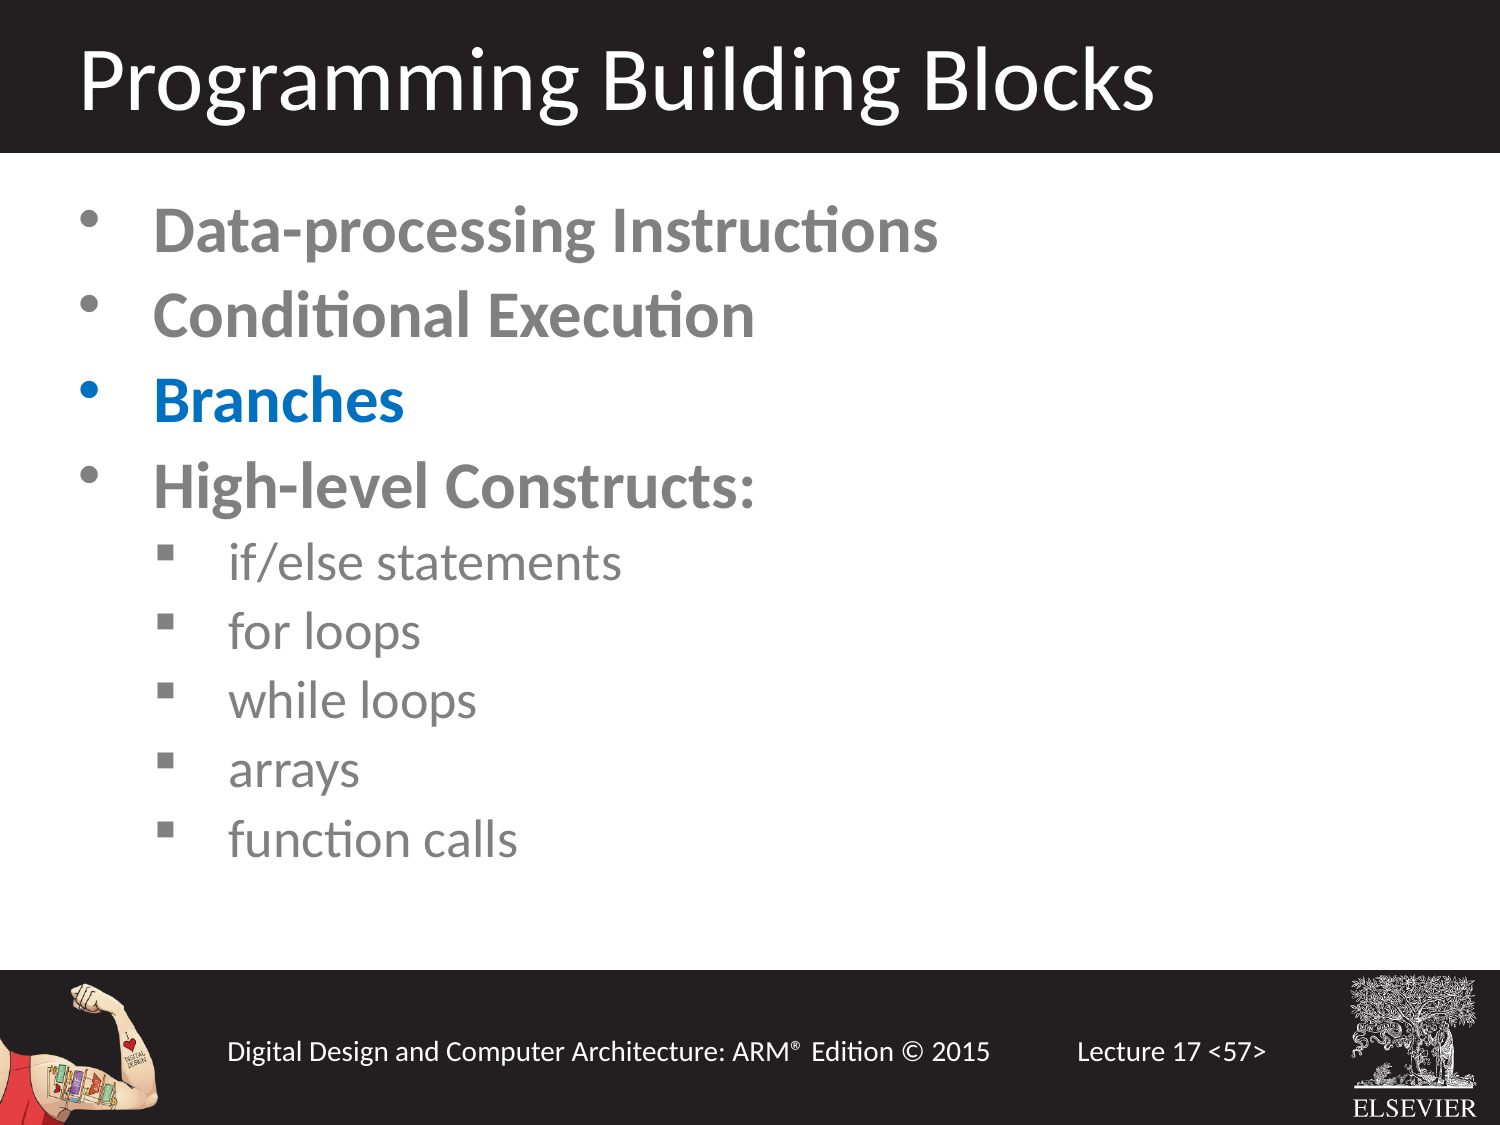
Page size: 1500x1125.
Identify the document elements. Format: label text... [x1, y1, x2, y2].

picture [0, 979, 163, 1125]
text_box Programming Building Blocks [63, 11, 1488, 136]
picture [1350, 974, 1477, 1117]
text_box Data-processing Instructions Conditional Execution Branches High-level Constructs: if/else statements for loops while loops arrays function calls [63, 187, 1413, 1000]
